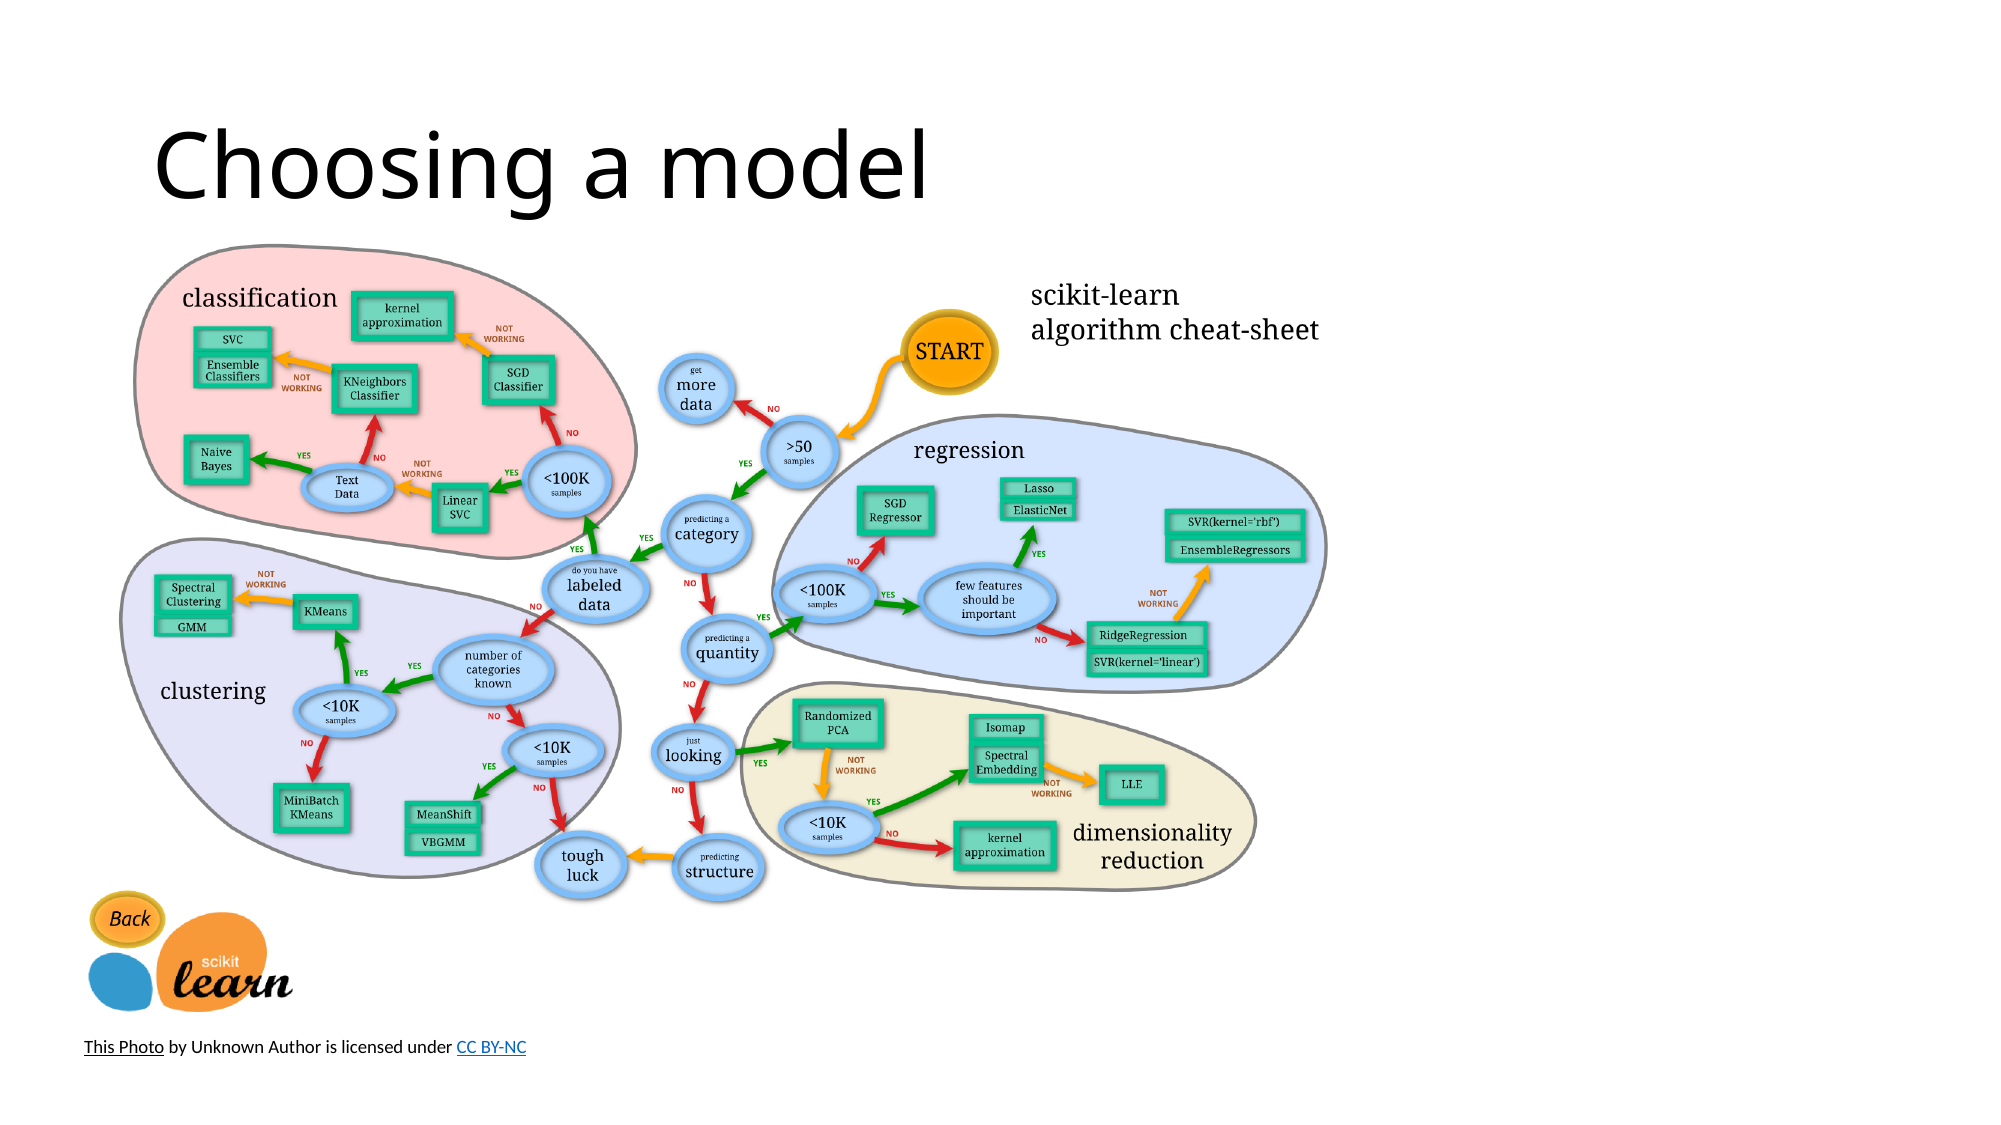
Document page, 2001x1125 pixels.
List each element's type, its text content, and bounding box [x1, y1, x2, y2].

text_box This Photo by Unknown Author is licensed under CC BY-NC [69, 1028, 591, 1065]
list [69, 233, 1343, 1028]
title Choosing a model [137, 59, 1863, 278]
